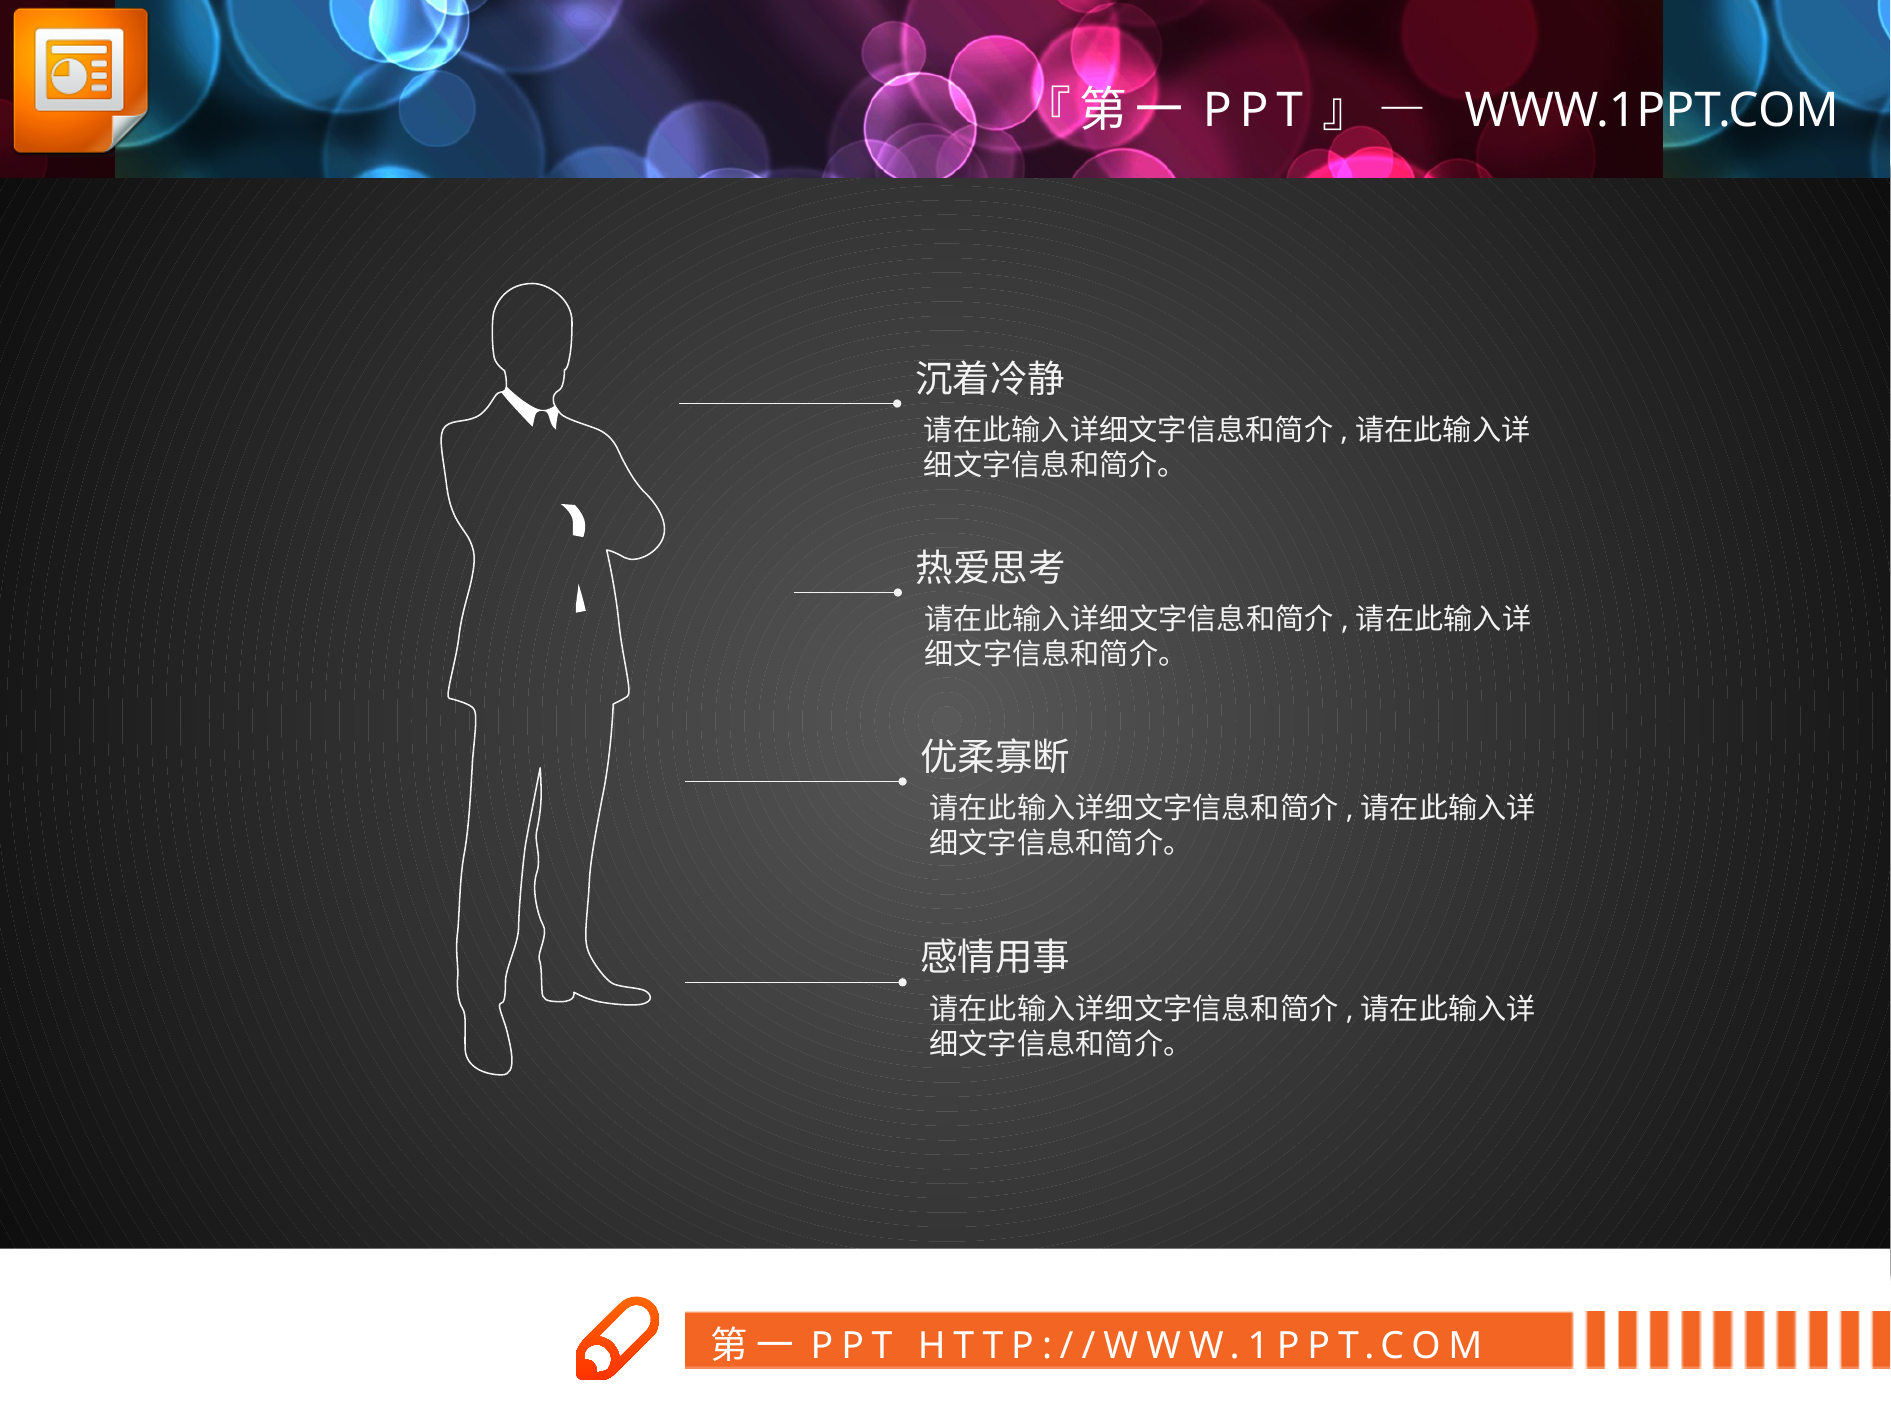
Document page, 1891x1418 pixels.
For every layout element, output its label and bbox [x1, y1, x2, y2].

picture [0, 0, 1891, 178]
text_box [908, 346, 1571, 490]
text_box [436, 283, 668, 1076]
text_box [909, 535, 1571, 679]
text_box [914, 724, 1576, 868]
picture [685, 1311, 1891, 1369]
text_box [914, 925, 1576, 1068]
